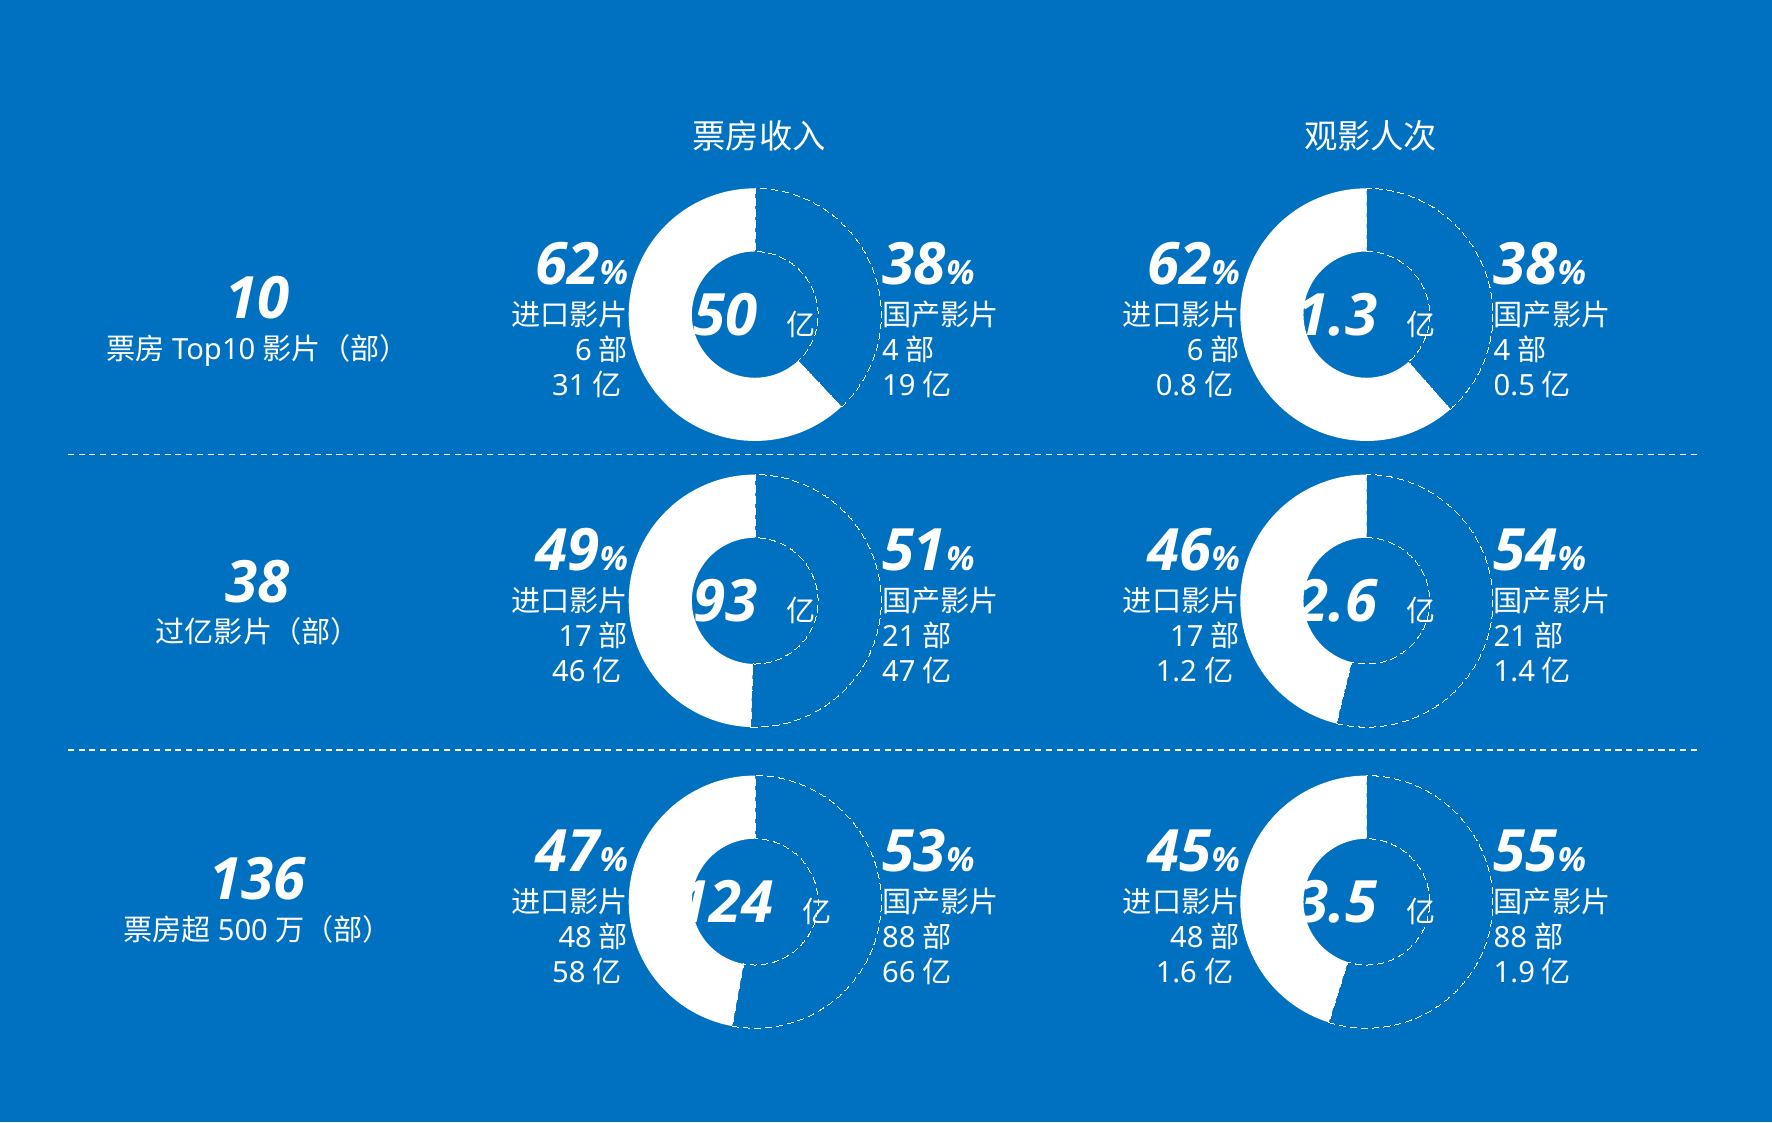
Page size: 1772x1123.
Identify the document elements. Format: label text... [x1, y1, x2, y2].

text_box 票房收入 [539, 64, 980, 181]
text_box 10 票房Top10影片（部） [74, 252, 368, 399]
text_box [984, 182, 1749, 447]
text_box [373, 769, 983, 1034]
text_box 观影人次 [1150, 64, 1591, 181]
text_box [373, 468, 983, 733]
text_box 136 票房超500万（部） [70, 833, 368, 954]
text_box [984, 468, 1749, 733]
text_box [373, 182, 983, 447]
text_box 38 过亿影片（部） [74, 536, 368, 707]
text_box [984, 769, 1749, 1034]
